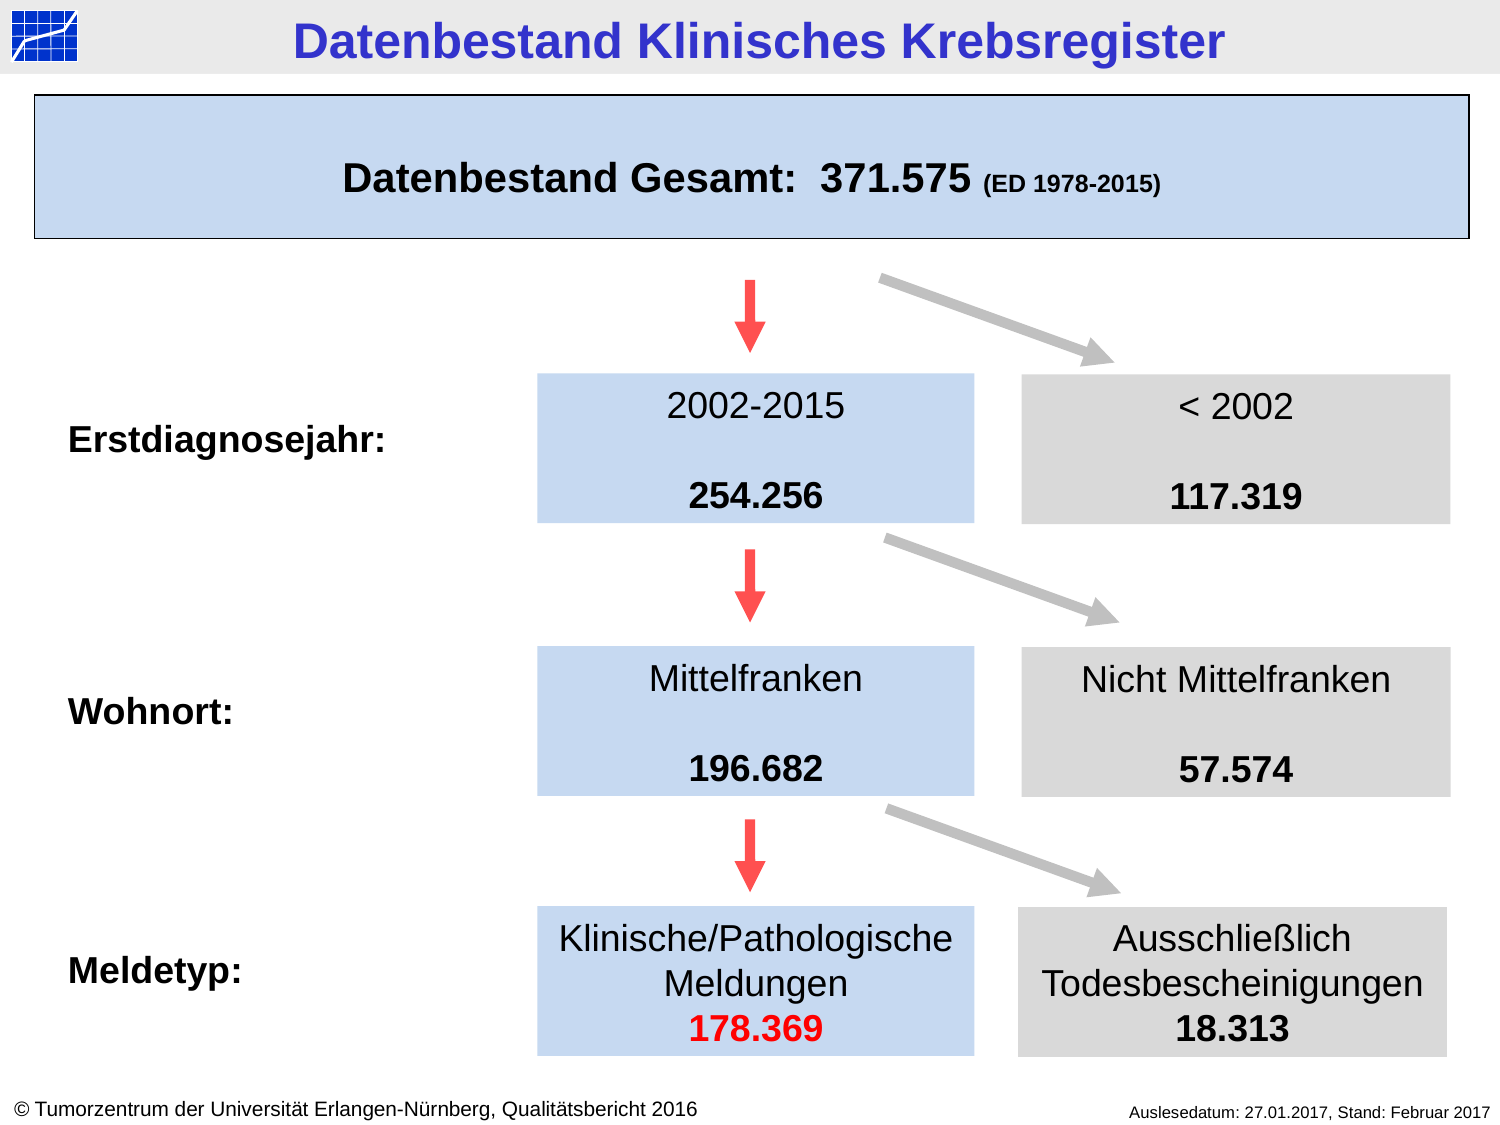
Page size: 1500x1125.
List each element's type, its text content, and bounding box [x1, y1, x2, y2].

text_box [743, 819, 757, 893]
text_box Meldetyp: [53, 939, 467, 999]
text_box [743, 279, 757, 353]
text_box [879, 277, 1115, 365]
text_box [884, 537, 1120, 625]
text_box Mittelfranken 196.682 [537, 646, 975, 796]
text_box [743, 549, 757, 623]
text_box < 2002 117.319 [1021, 374, 1451, 525]
text_box Nicht Mittelfranken 57.574 [1021, 647, 1451, 797]
text_box Ausschließlich Todesbescheinigungen 18.313 [1018, 907, 1447, 1057]
text_box Klinische/Pathologische Meldungen 178.369 [537, 906, 975, 1056]
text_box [0, 0, 90, 75]
text_box 2002-2015 254.256 [537, 373, 975, 524]
text_box Erstdiagnosejahr: [53, 407, 467, 468]
text_box [886, 808, 1122, 895]
text_box Datenbestand Gesamt: 371.575 (ED 1978-2015) [34, 95, 1470, 239]
text_box Datenbestand Klinisches Krebsregister [92, 2, 1500, 75]
text_box Wohnort: [53, 679, 467, 739]
